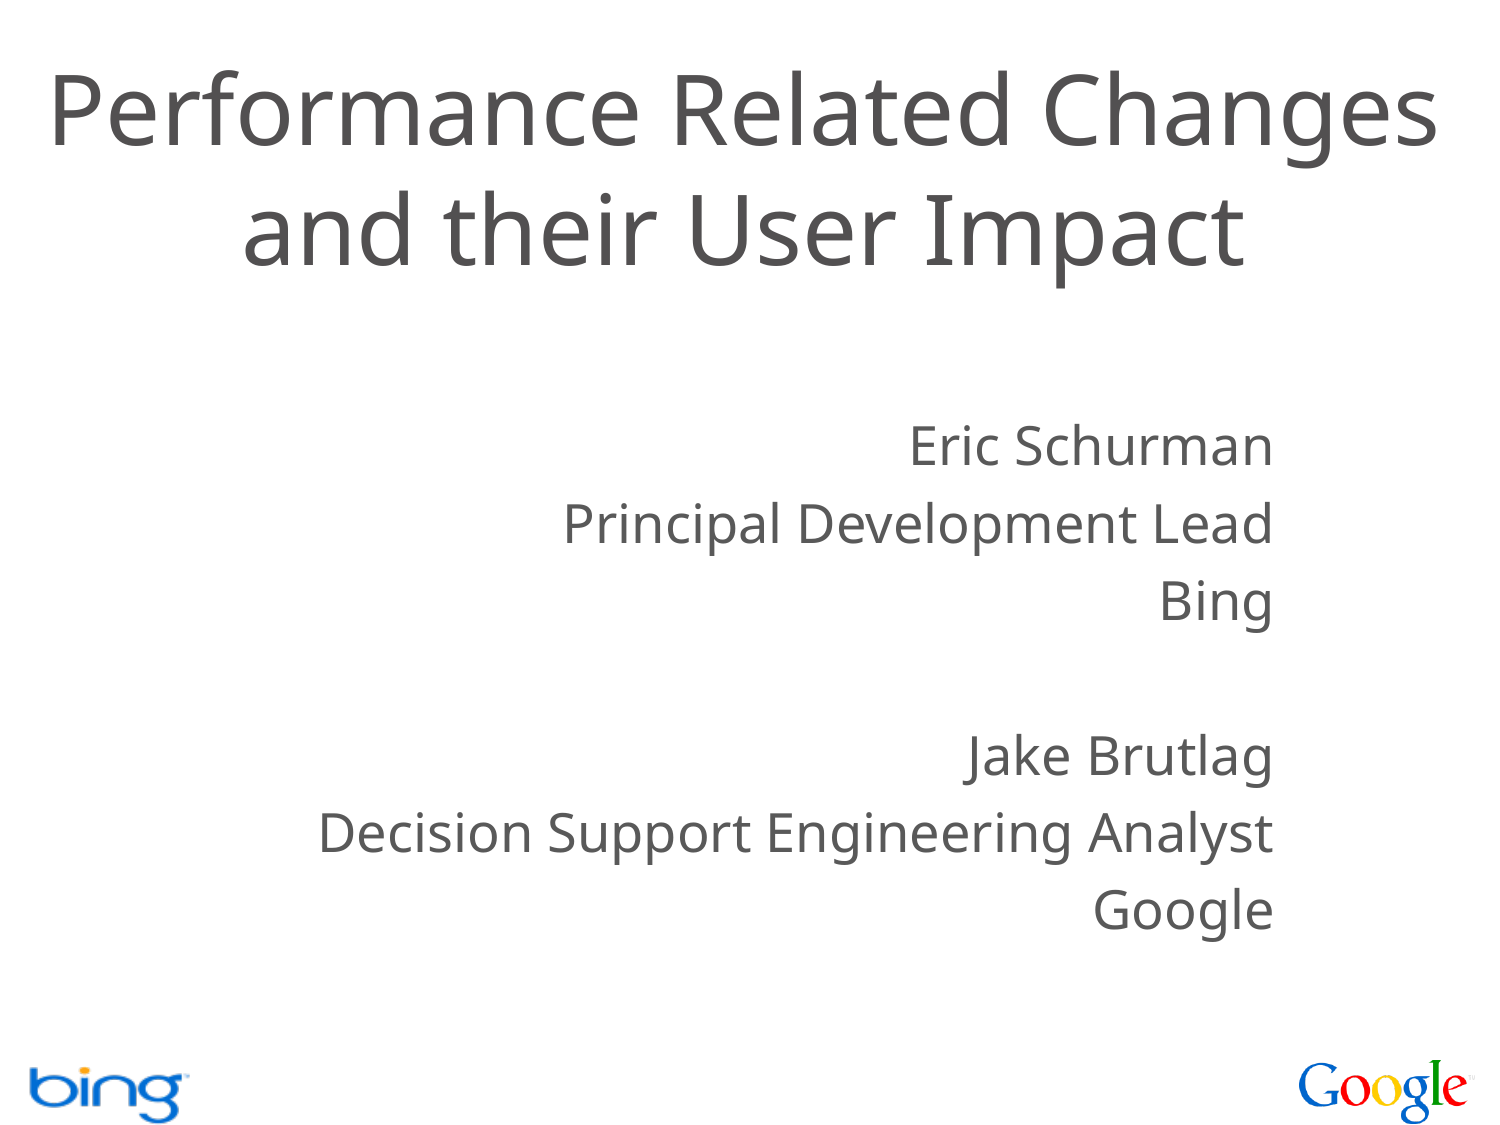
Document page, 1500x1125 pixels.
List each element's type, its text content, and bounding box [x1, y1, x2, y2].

text_box Eric Schurman Principal Development Lead Bing Jake Brutlag Decision Support Engineering Analyst Google [224, 412, 1275, 963]
text_box Performance Related Changes and their User Impact [37, 50, 1450, 366]
picture [27, 1066, 193, 1125]
picture [1299, 1060, 1475, 1124]
